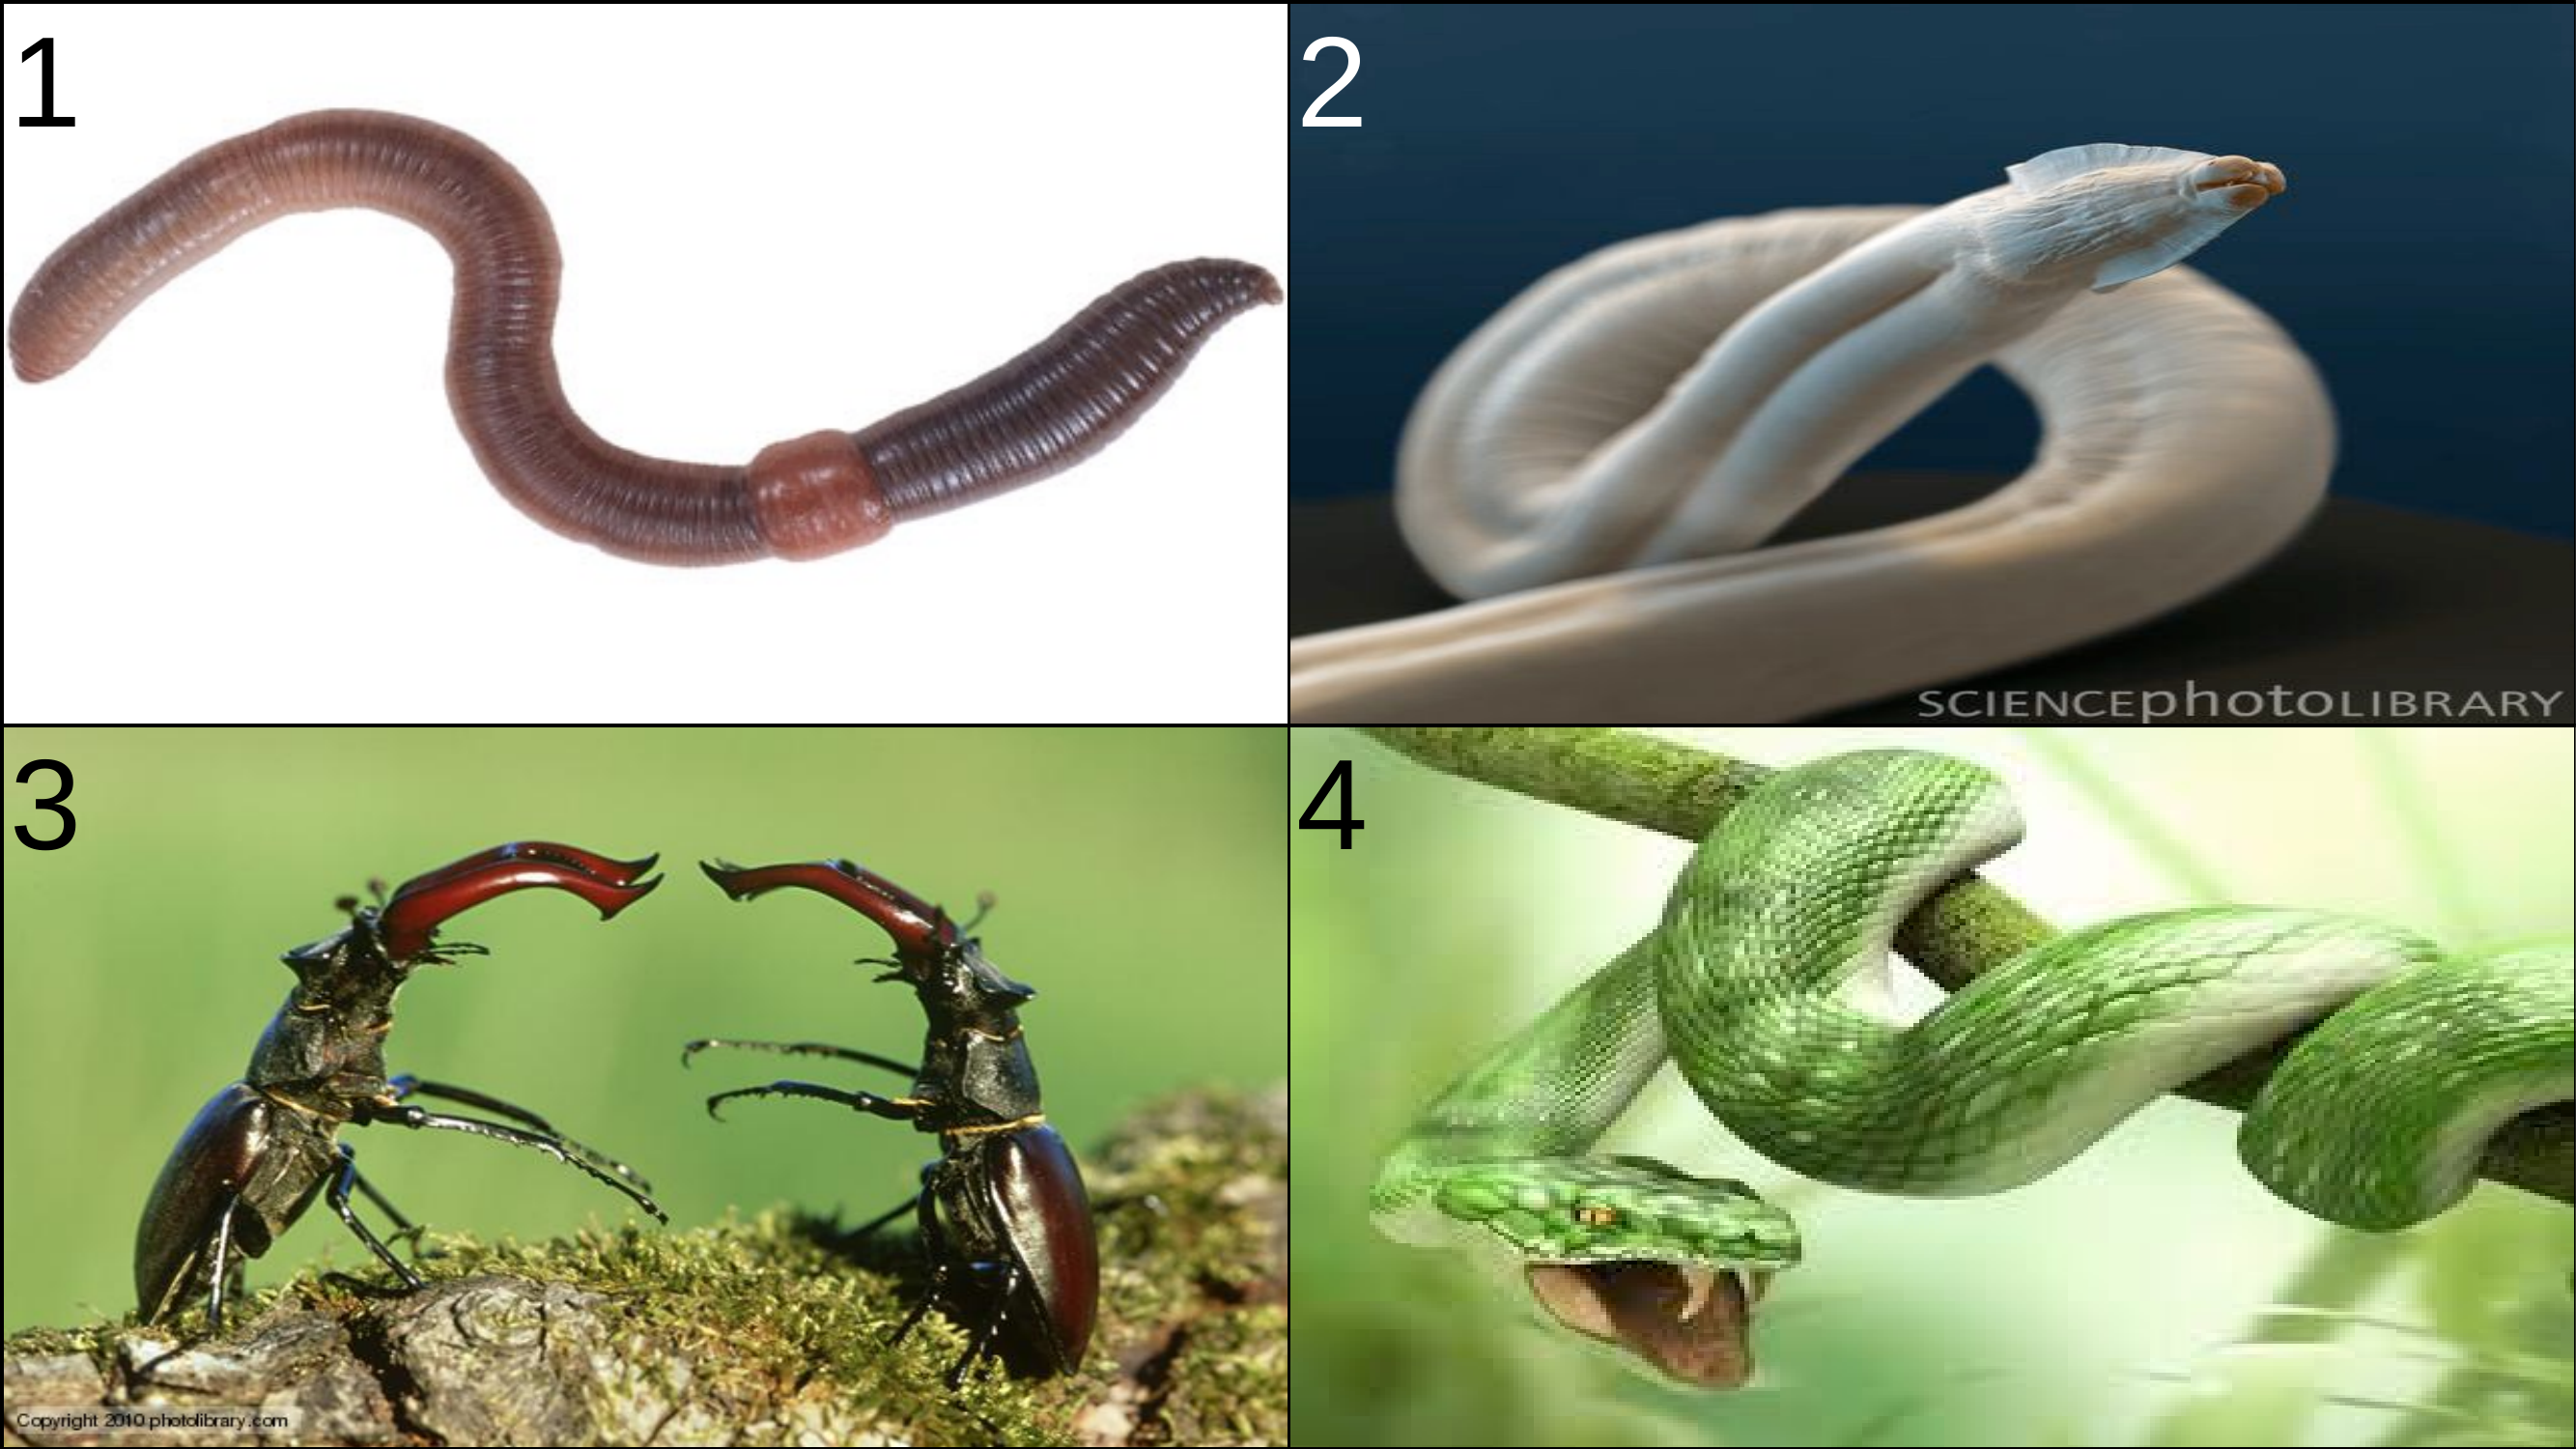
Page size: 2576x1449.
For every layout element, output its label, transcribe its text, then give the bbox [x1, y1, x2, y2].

table_header 1 [4, 4, 1288, 724]
table_cell 4 [1290, 727, 2574, 1447]
table_header 2 [1290, 4, 2574, 724]
table_cell 3 [4, 727, 1288, 1447]
